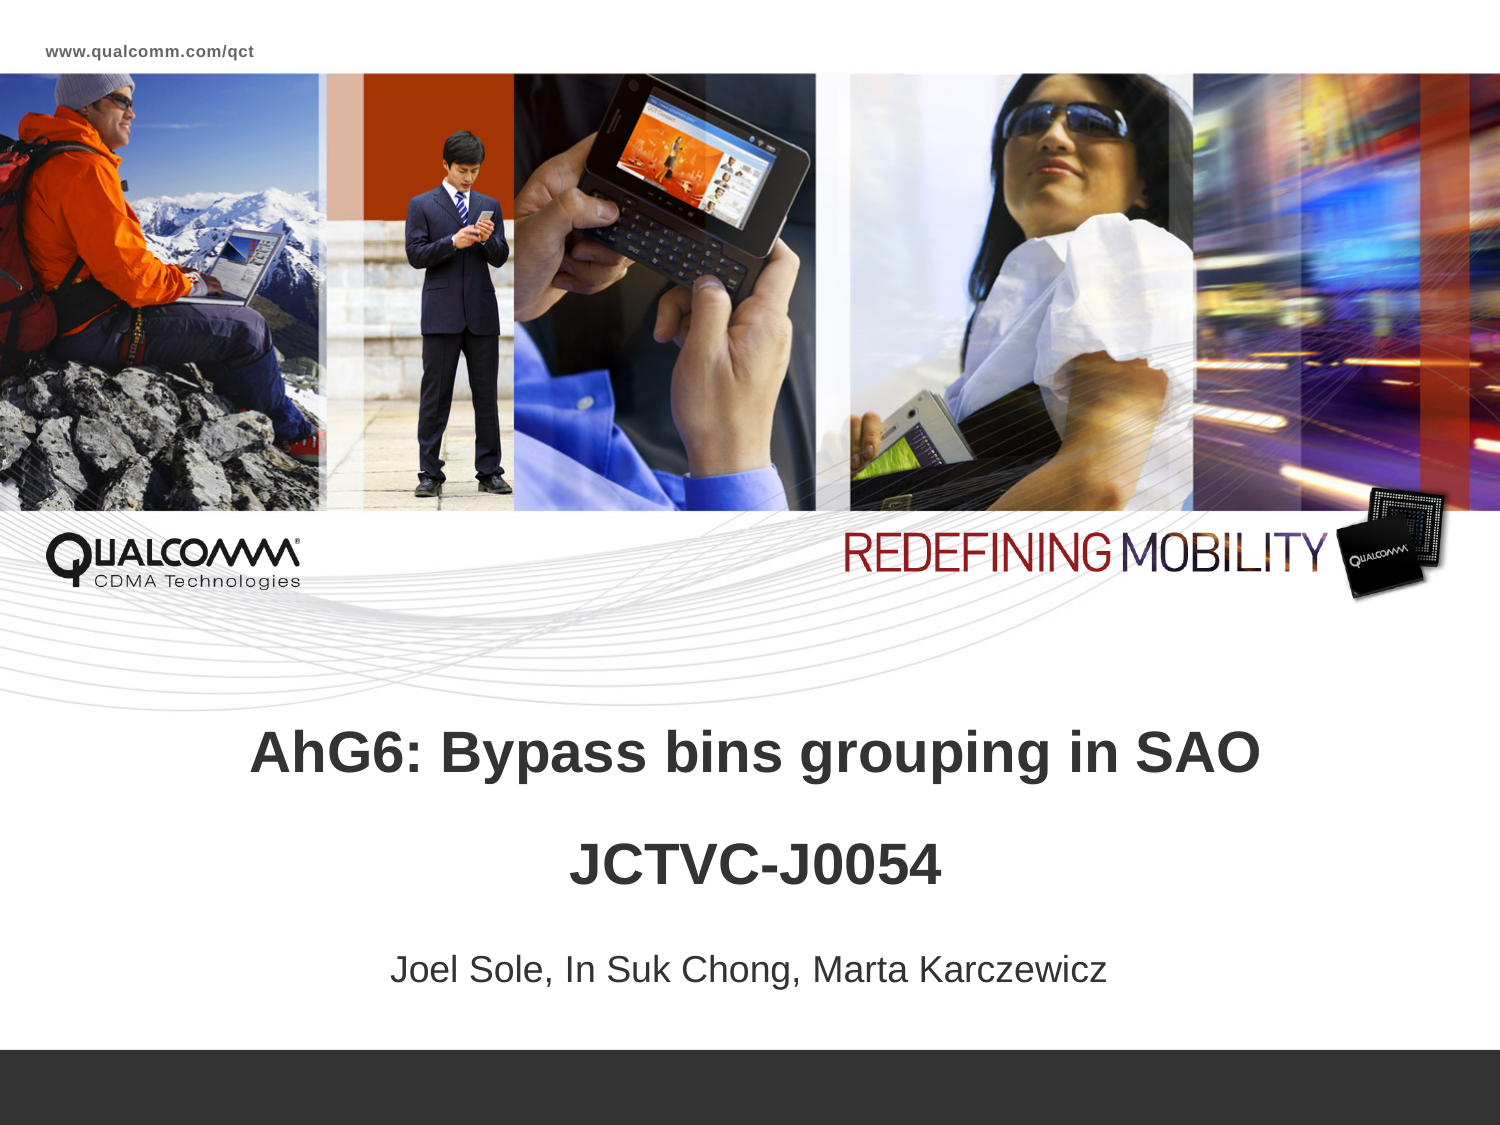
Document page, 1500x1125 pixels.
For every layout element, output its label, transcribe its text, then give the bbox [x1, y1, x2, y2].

title AhG6: Bypass bins grouping in SAO JCTVC-J0054 [87, 662, 1426, 904]
picture [0, 12, 1500, 744]
subtitle Joel Sole, In Suk Chong, Marta Karczewicz [374, 937, 1138, 998]
picture [30, 1048, 372, 1052]
